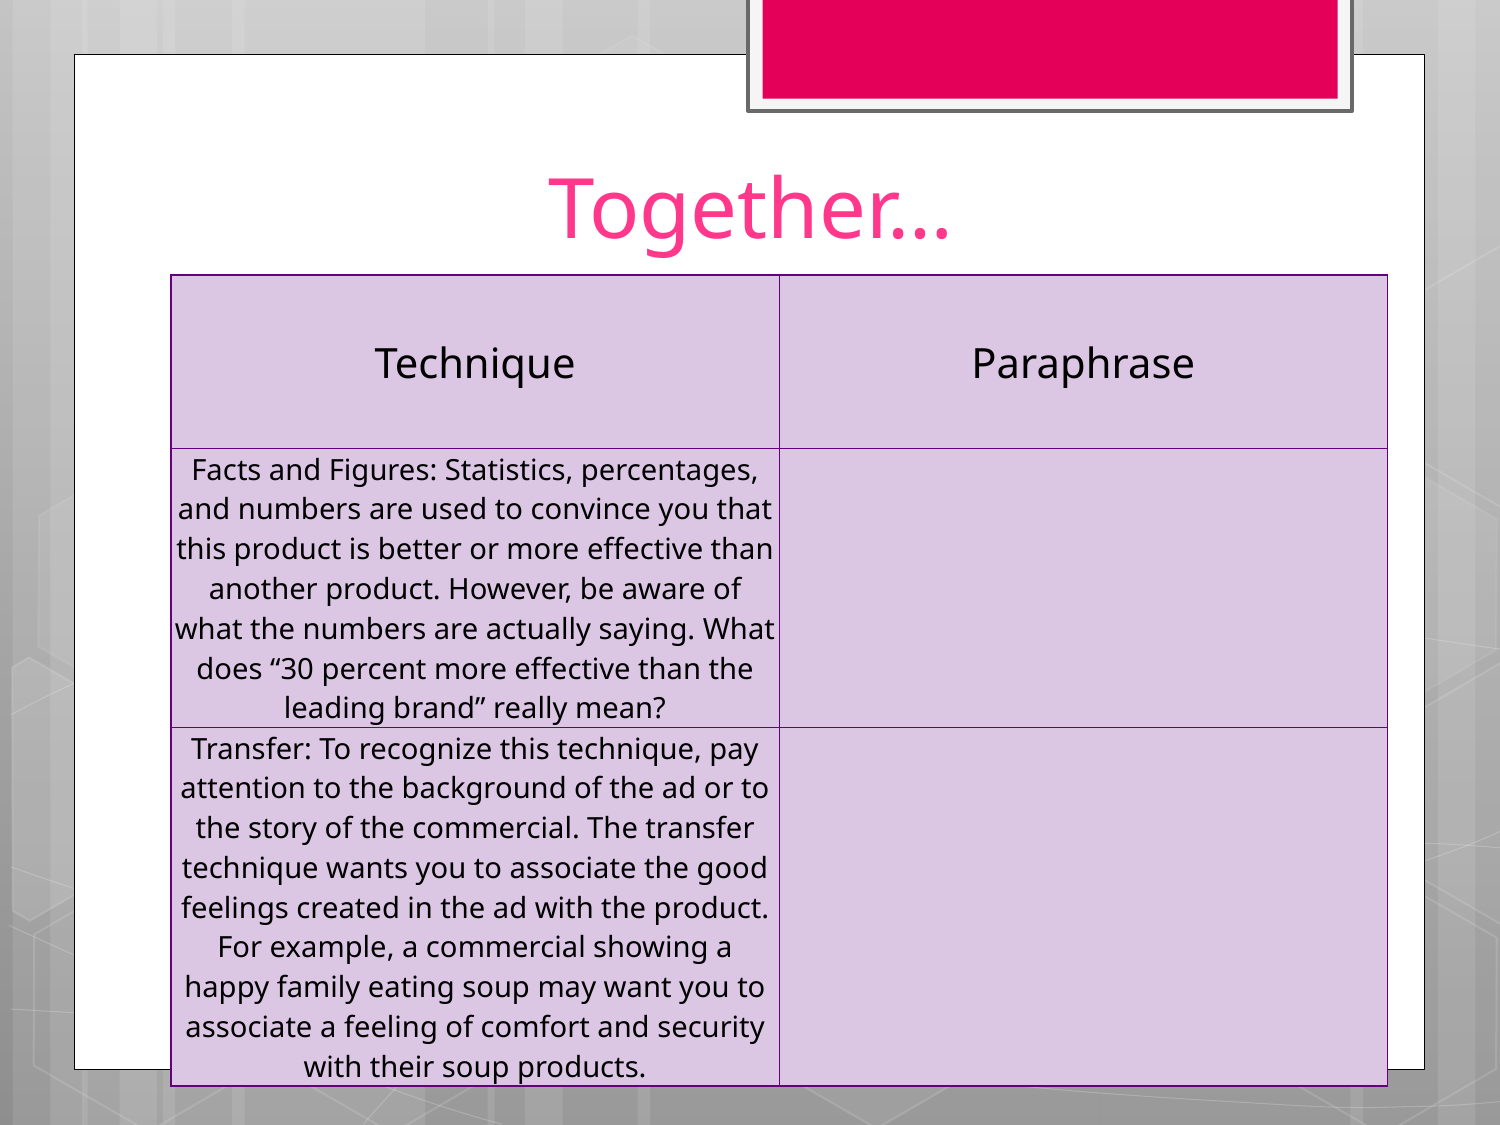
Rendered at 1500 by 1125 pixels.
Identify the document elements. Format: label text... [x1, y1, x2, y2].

table_header Technique [172, 276, 779, 448]
table_cell Facts and Figures: Statistics, percentages, and numbers are used to convince you that this product is better or more effective than another product. However, be aware of what the numbers are actually saying. What does “30 percent more effective than the leading brand” really mean? [172, 449, 779, 727]
table_cell [780, 449, 1387, 727]
table_cell Transfer: To recognize this technique, pay attention to the background of the ad or to the story of the commercial. The transfer technique wants you to associate the good feelings created in the ad with the product. For example, a commercial showing a happy family eating soup may want you to associate a feeling of comfort and security with their soup products. [172, 728, 779, 1085]
table_cell [780, 728, 1387, 1085]
title Together… [174, 75, 1328, 263]
table_header Paraphrase [780, 276, 1387, 448]
